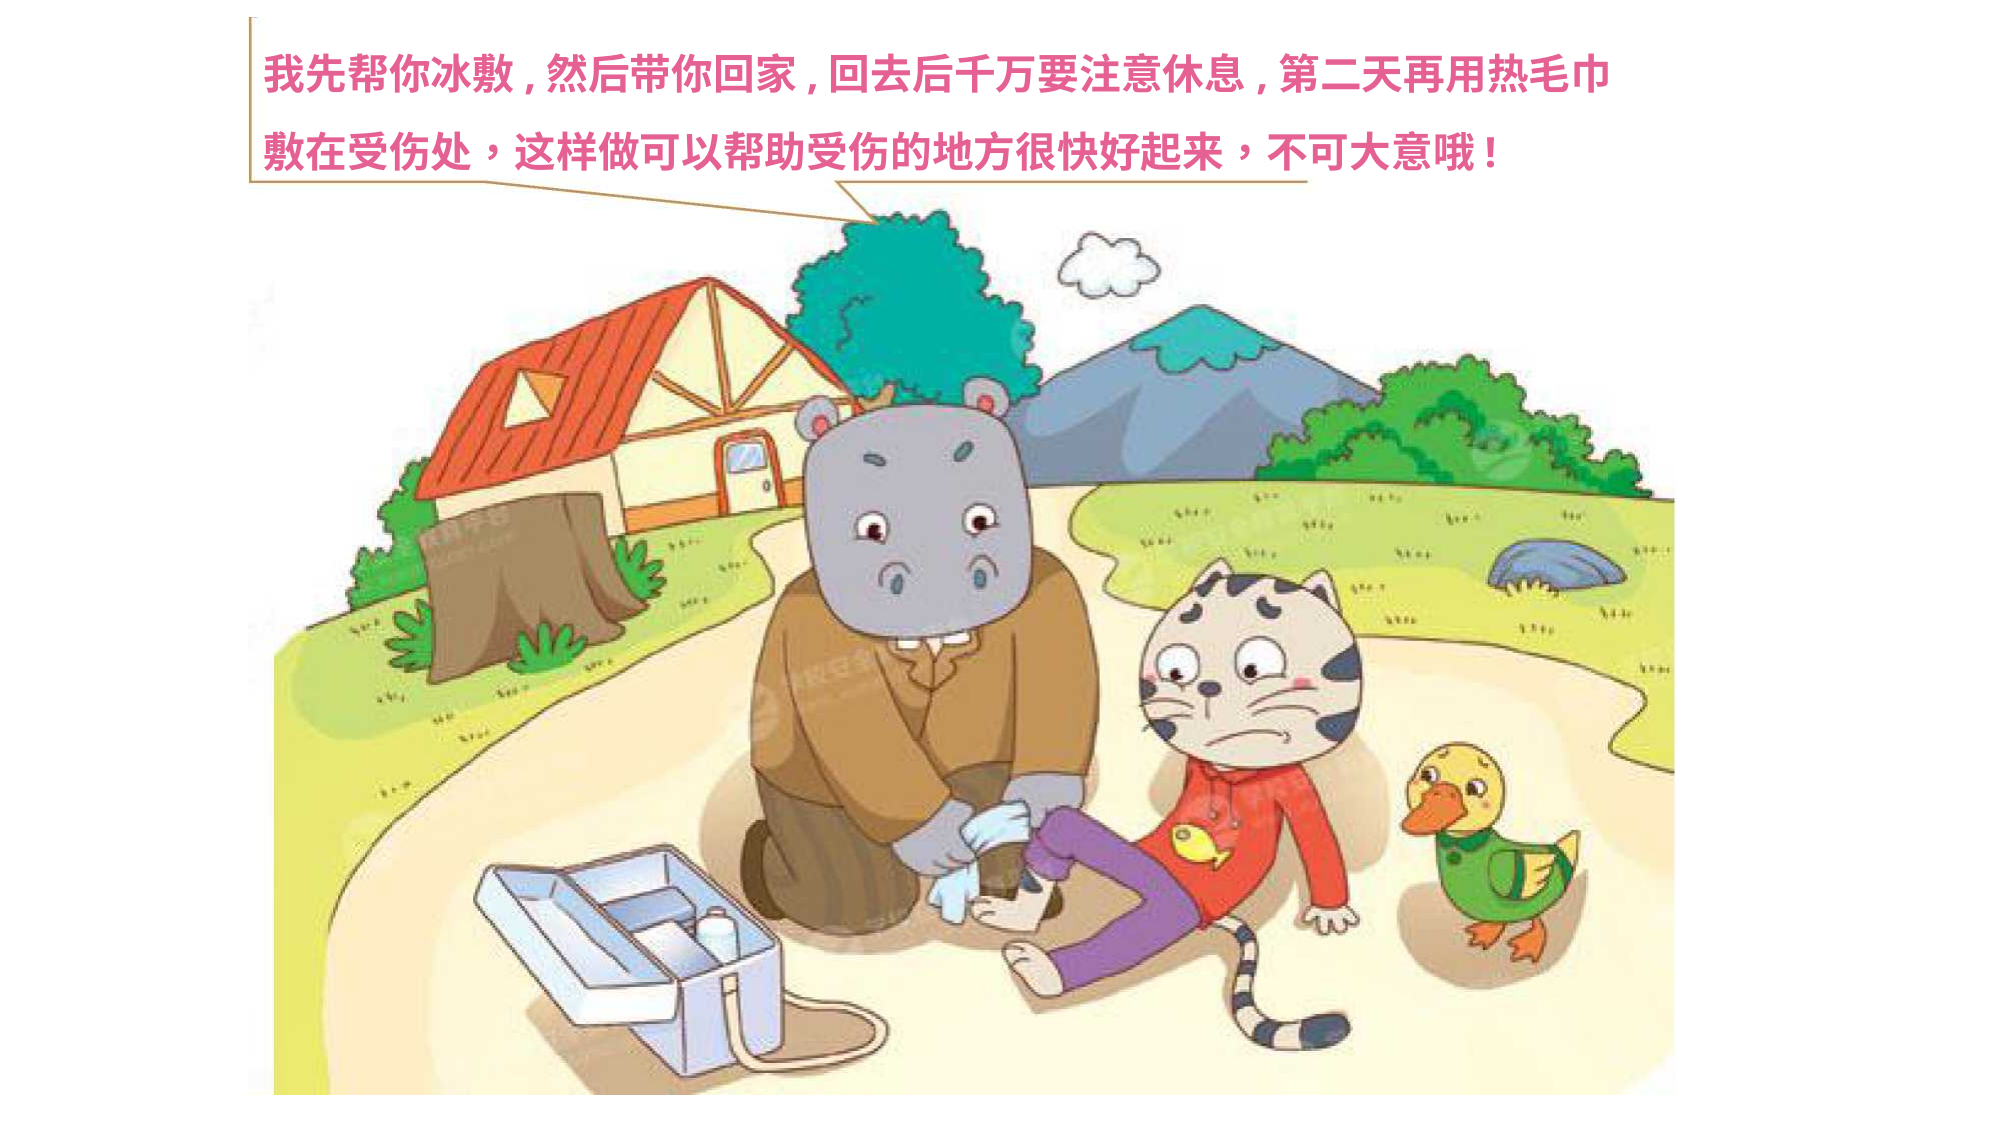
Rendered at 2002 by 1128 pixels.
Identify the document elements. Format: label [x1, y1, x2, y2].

picture [248, 17, 1676, 1096]
